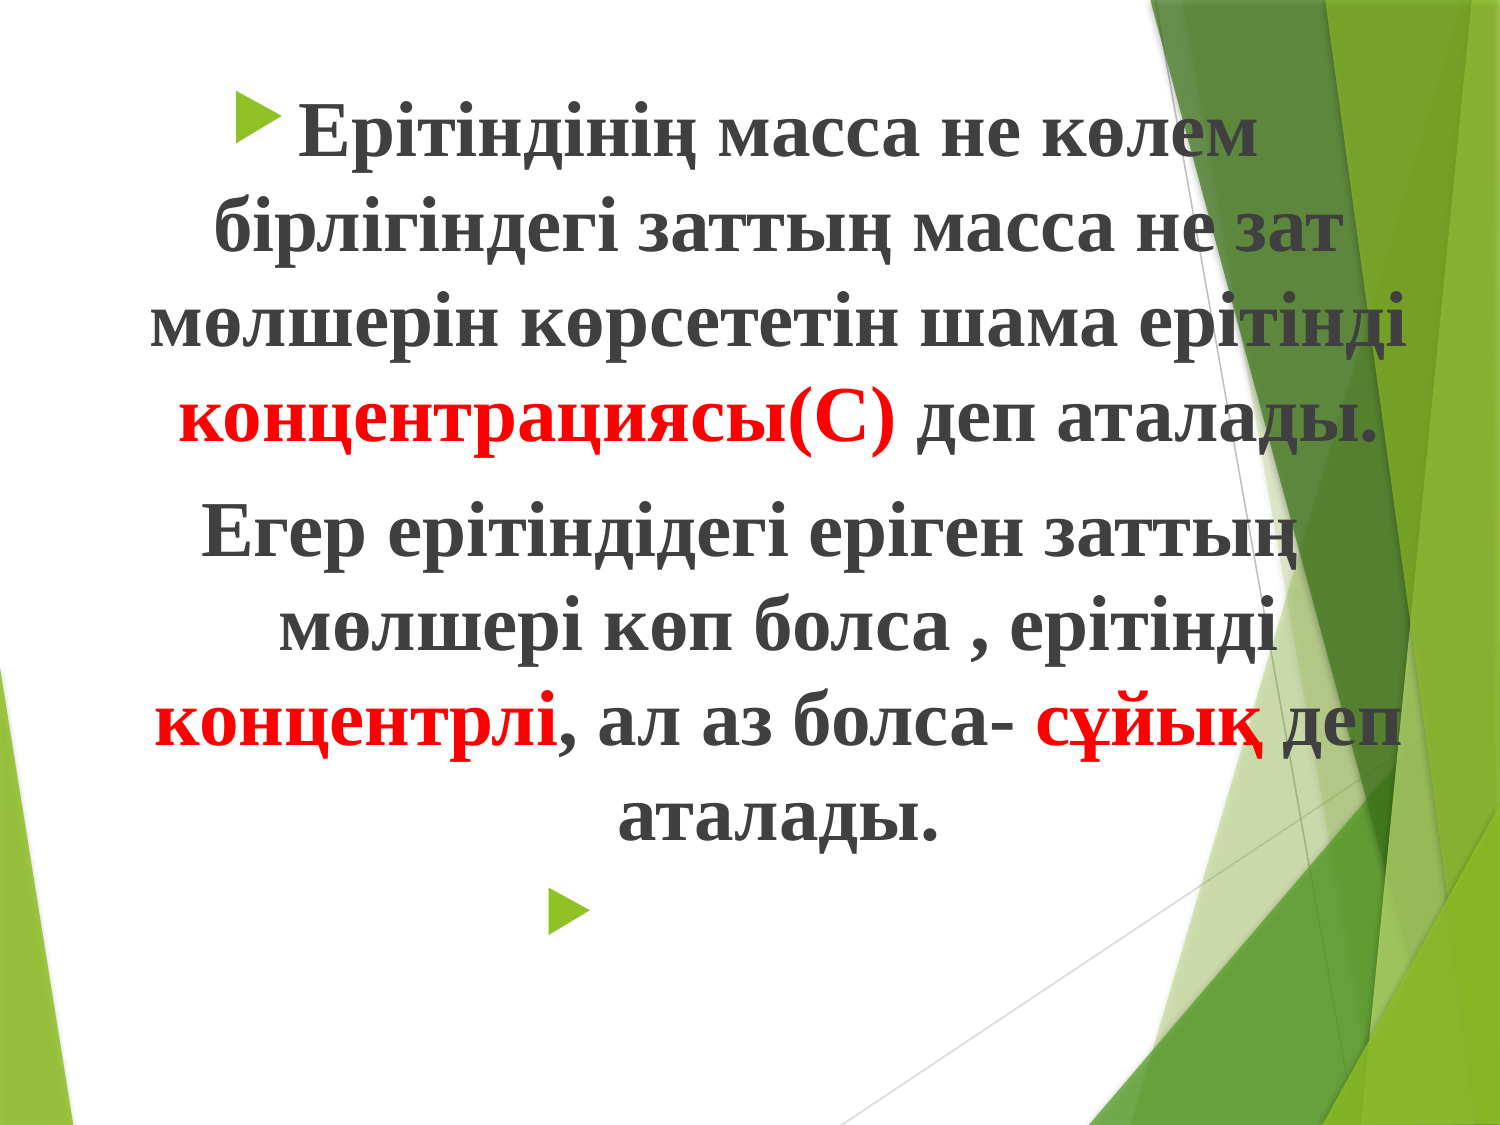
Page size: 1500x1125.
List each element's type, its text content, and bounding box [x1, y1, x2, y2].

list Ерітіндінің масса не көлем бірлігіндегі заттың масса не зат мөлшерін көрсететін шама ерітінді концентрациясы(С) деп аталады. Егер ерітіндідегі еріген заттың мөлшері көп болса , ерітінді концентрлі, ал аз болса- сұйық деп аталады. [75, 70, 1425, 1005]
